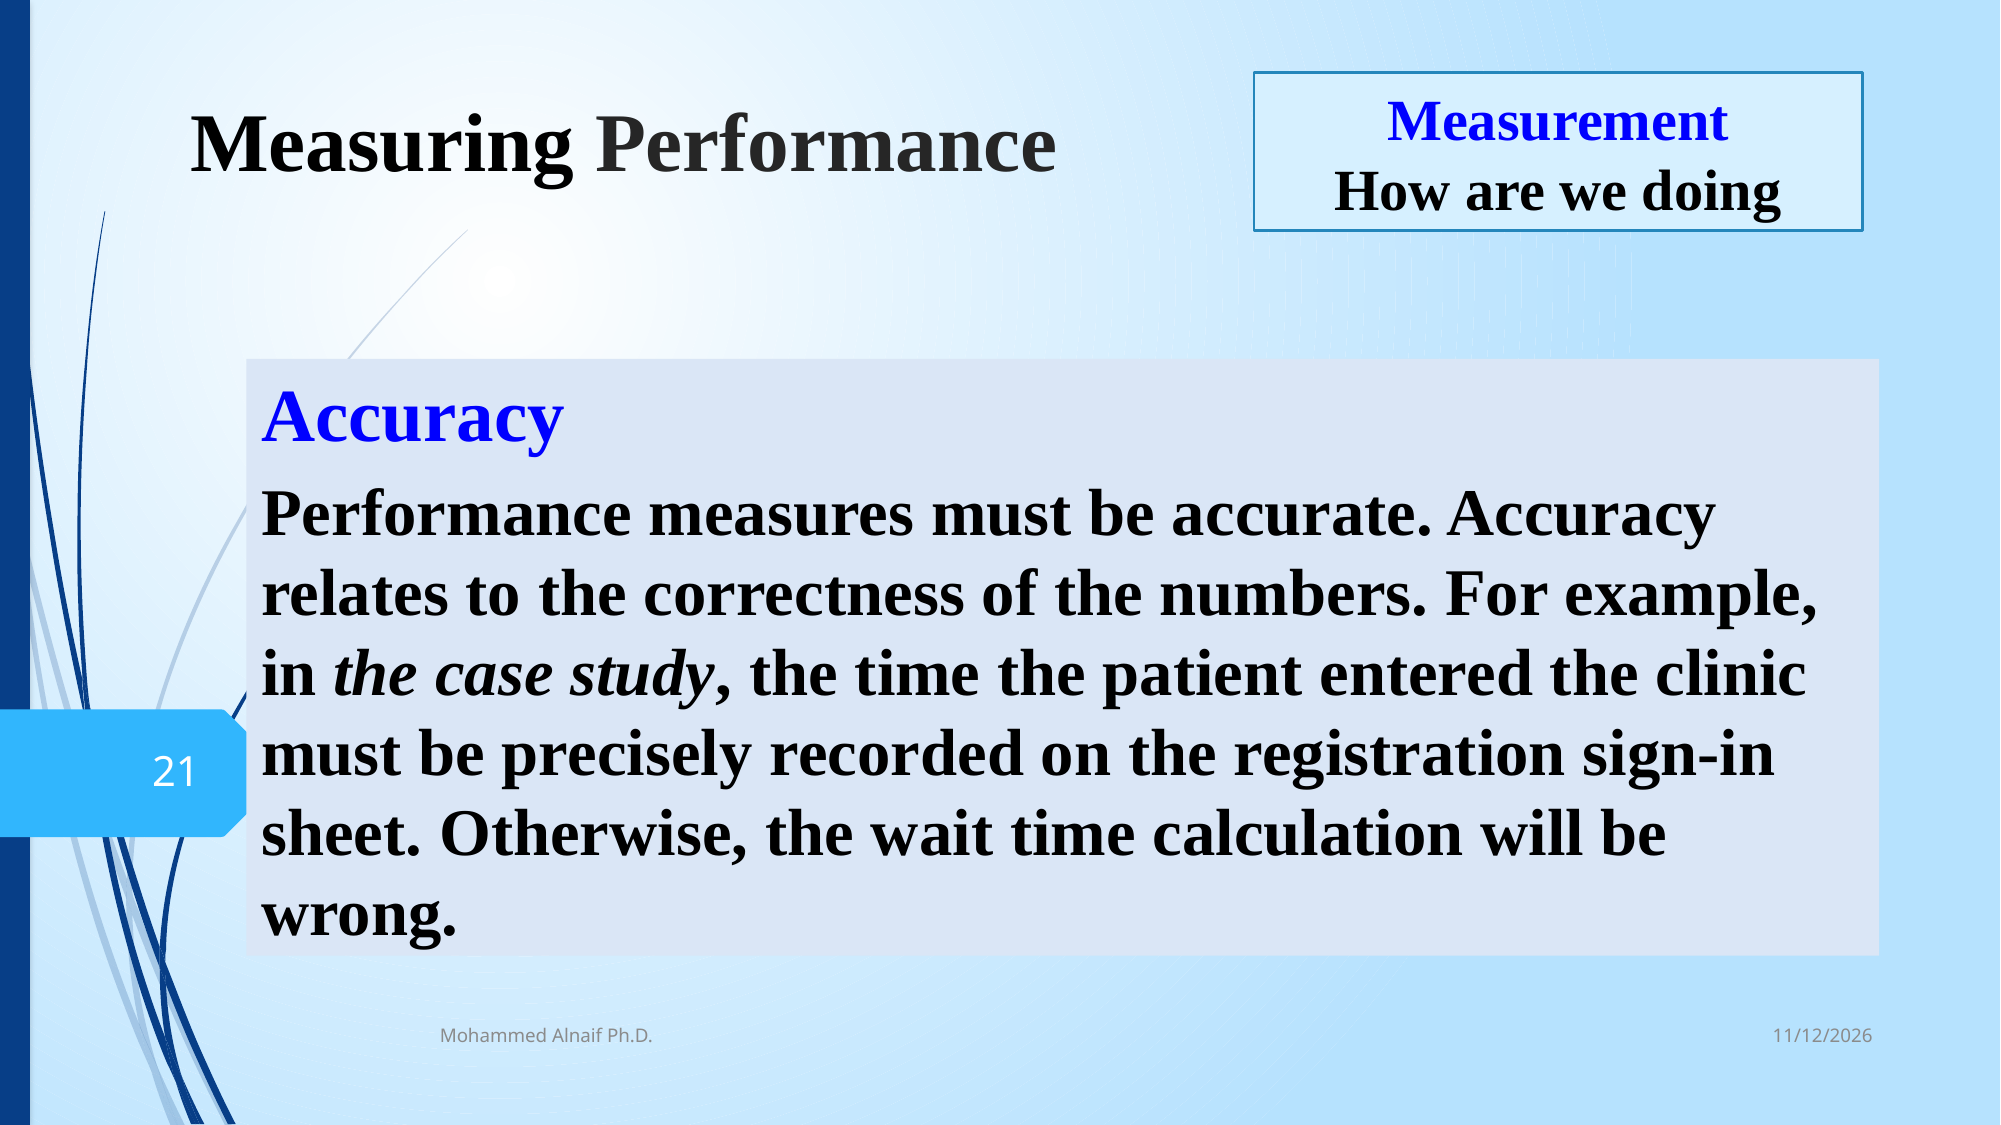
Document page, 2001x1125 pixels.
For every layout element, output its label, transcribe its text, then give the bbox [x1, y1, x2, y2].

text_box Measurement How are we doing [1253, 71, 1864, 232]
slide_number 21 [87, 743, 216, 803]
footer Mohammed Alnaif Ph.D. [424, 1006, 1675, 1067]
title Measuring Performance [175, 42, 1084, 197]
subtitle [196, 196, 1898, 1103]
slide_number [1699, 1005, 1888, 1067]
text_box Accuracy Performance measures must be accurate. Accuracy relates to the correctness of the numbers. For example, in the case study, the time the patient entered the clinic must be precisely recorded on the registration sign-in sheet. Otherwise, the wait time calculation will be wrong. [246, 358, 1880, 956]
